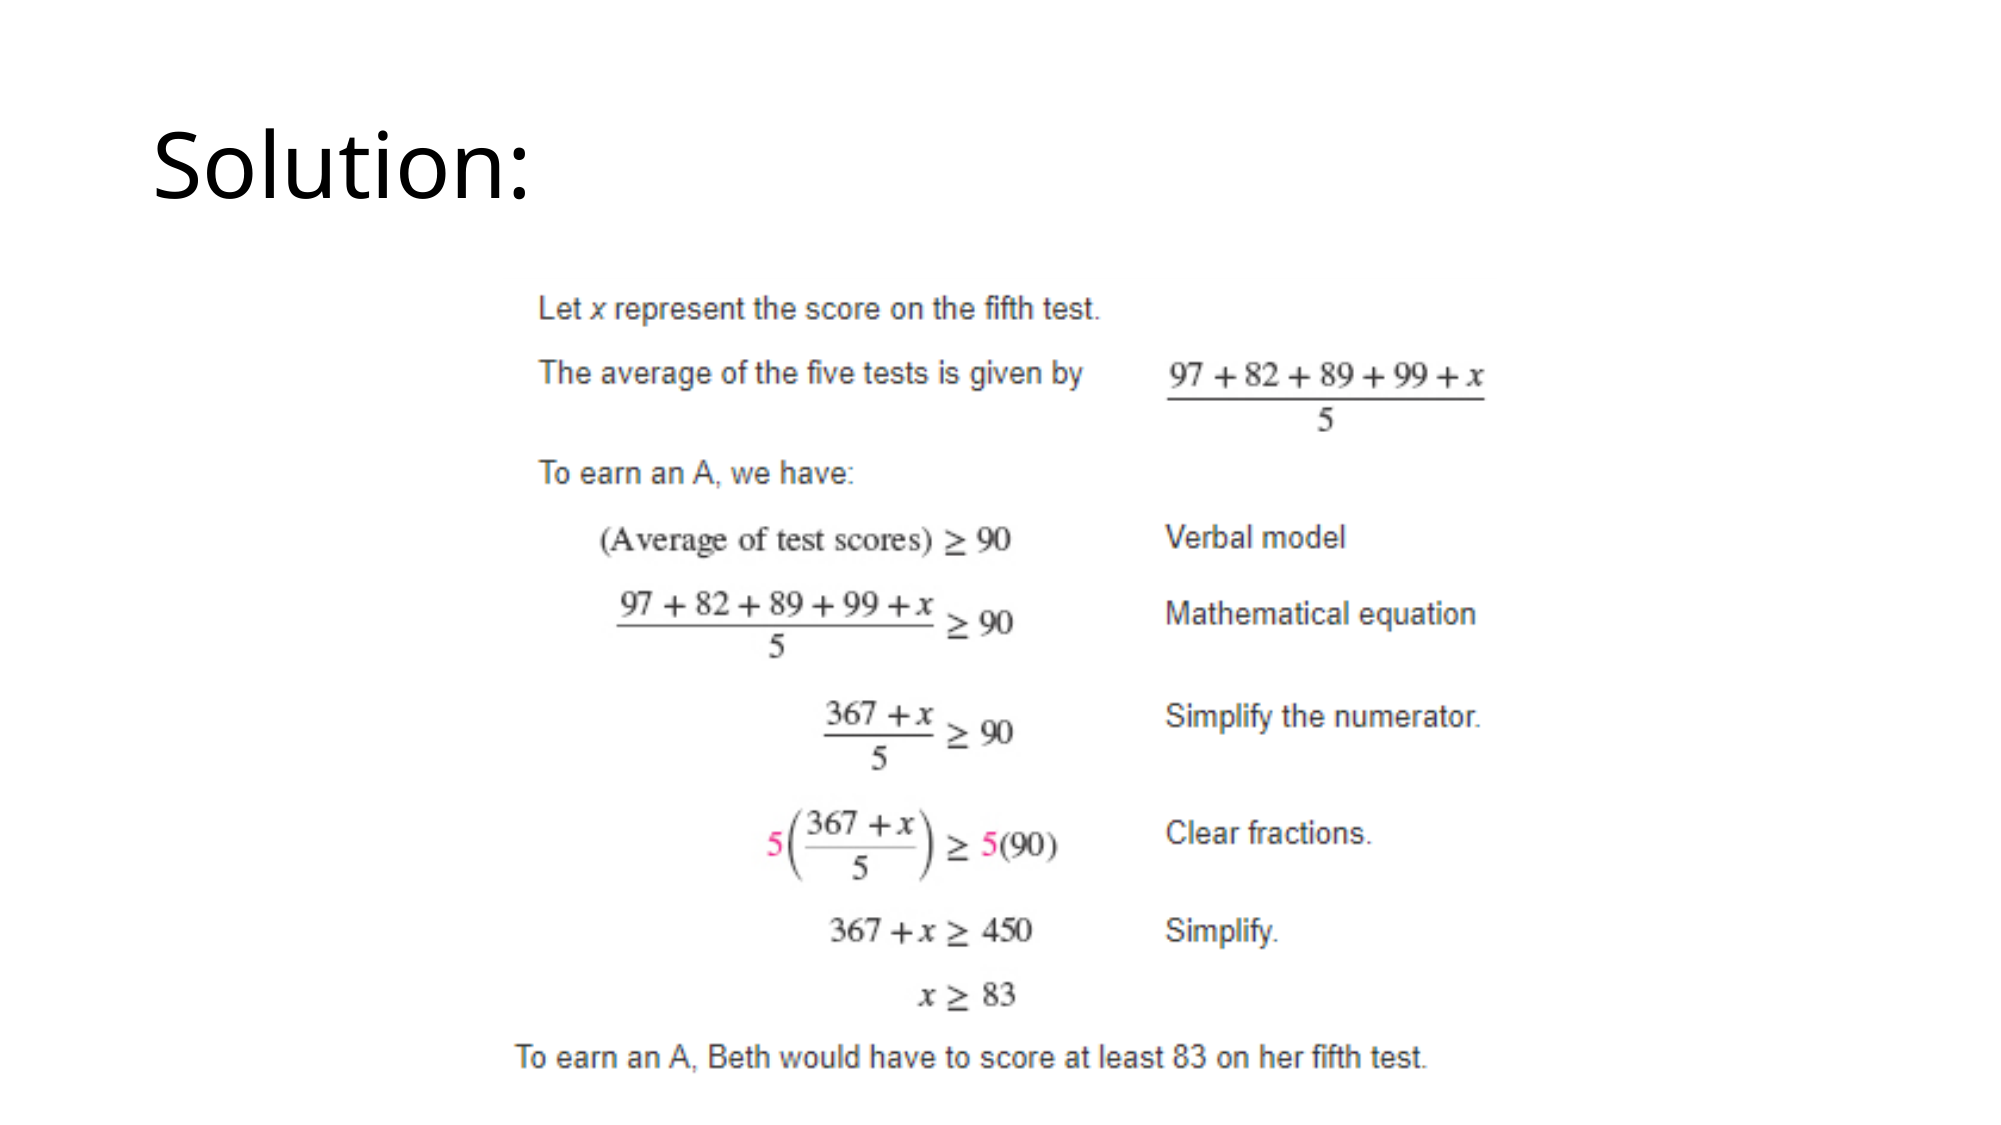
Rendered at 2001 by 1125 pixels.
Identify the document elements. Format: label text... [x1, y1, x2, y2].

title Solution: [137, 59, 1863, 278]
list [503, 277, 1497, 1083]
